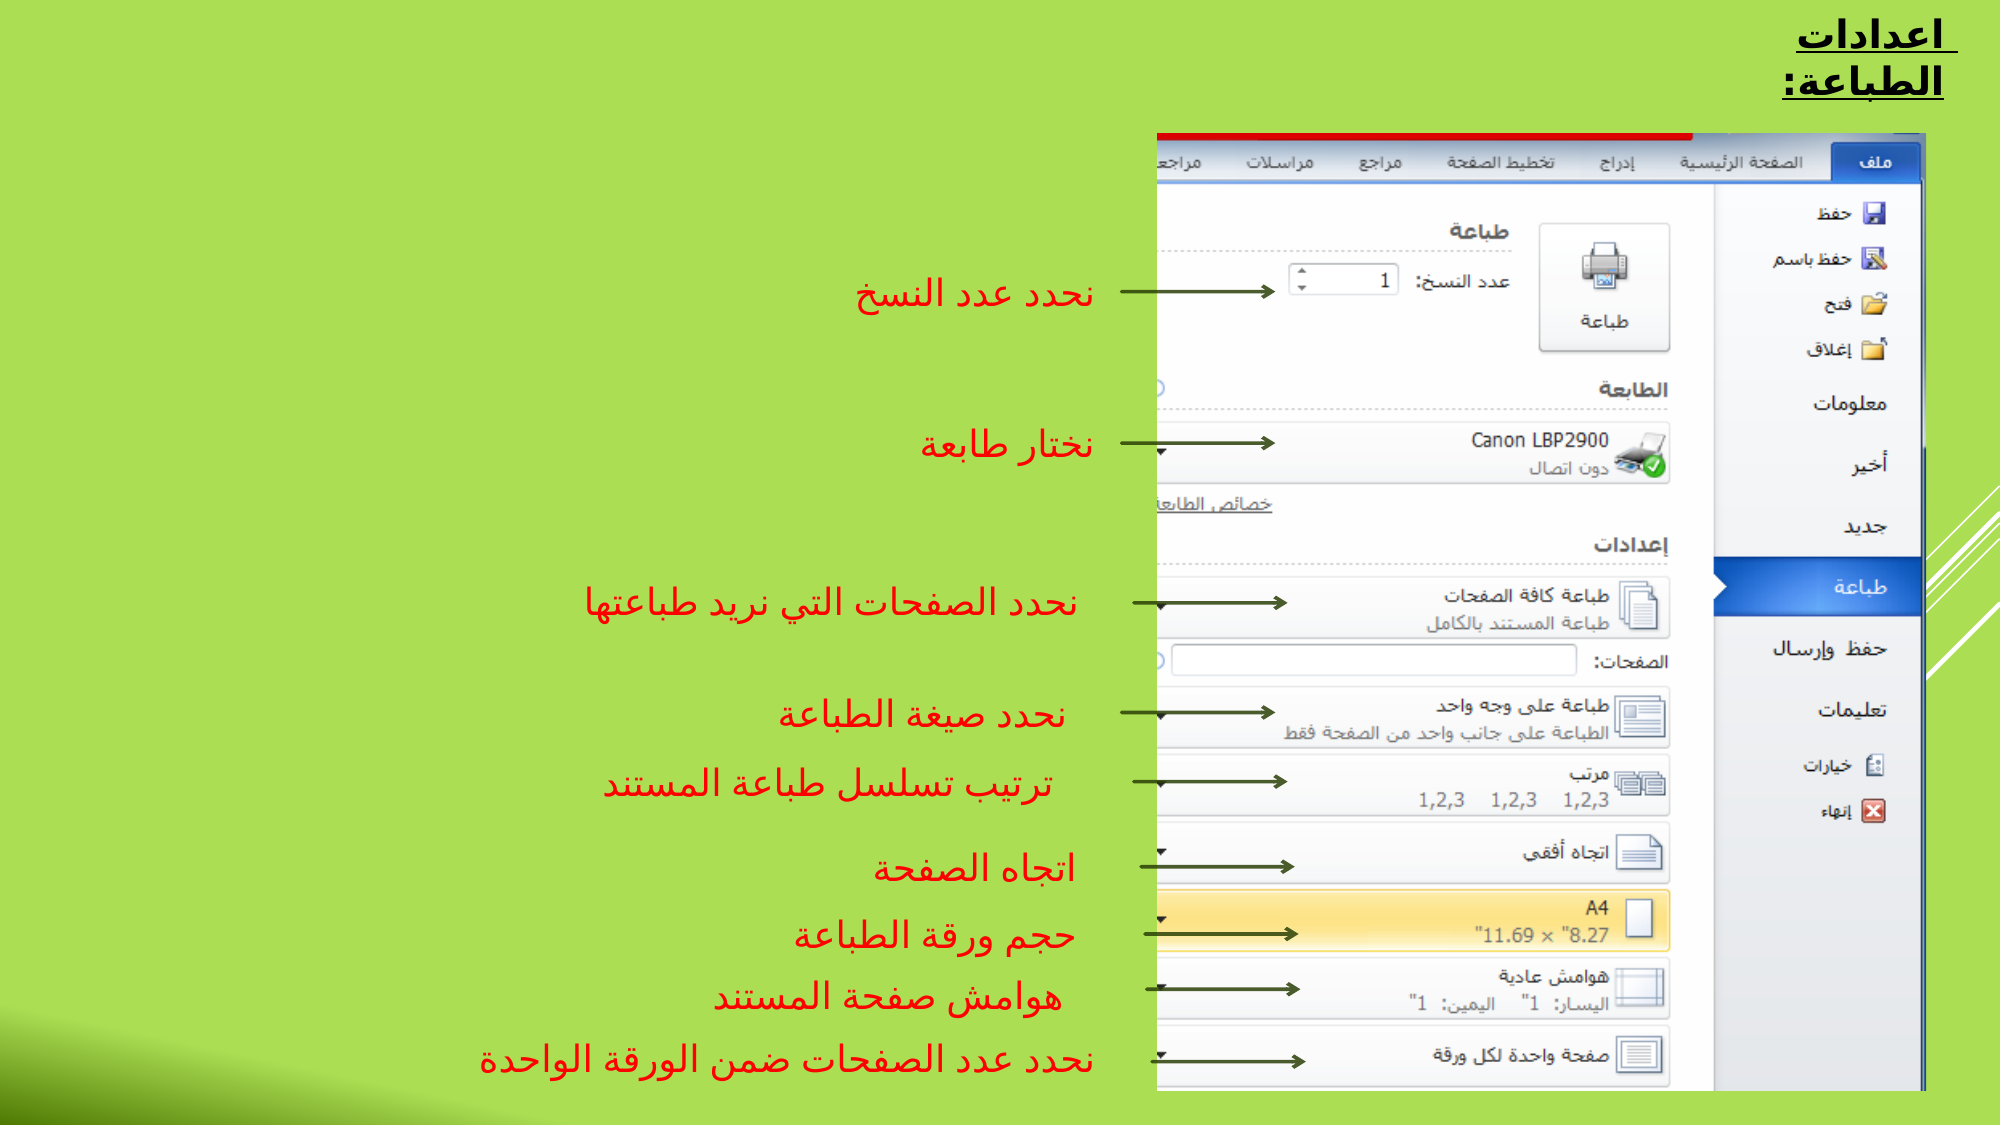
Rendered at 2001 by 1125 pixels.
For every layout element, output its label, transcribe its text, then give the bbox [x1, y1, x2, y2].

text_box نختار طابعة [893, 412, 1122, 473]
text_box هوامش صفحة المستند [658, 964, 1118, 1024]
text_box نحدد عدد النسخ [828, 261, 1122, 321]
list اعدادات الطباعة: [1657, 0, 1960, 112]
picture [1156, 133, 1927, 1091]
text_box نحدد صيغة الطباعة [663, 682, 1156, 742]
text_box حجم ورقة الطباعة [706, 903, 1156, 964]
text_box نحدد عدد الصفحات ضمن الورقة الواحدة [417, 1027, 1156, 1087]
text_box نحدد الصفحات التي نريد طباعتها [529, 570, 1134, 630]
text_box اتجاه الصفحة [743, 836, 1156, 897]
text_box ترتيب تسلسل طباعة المستند [538, 751, 1119, 812]
